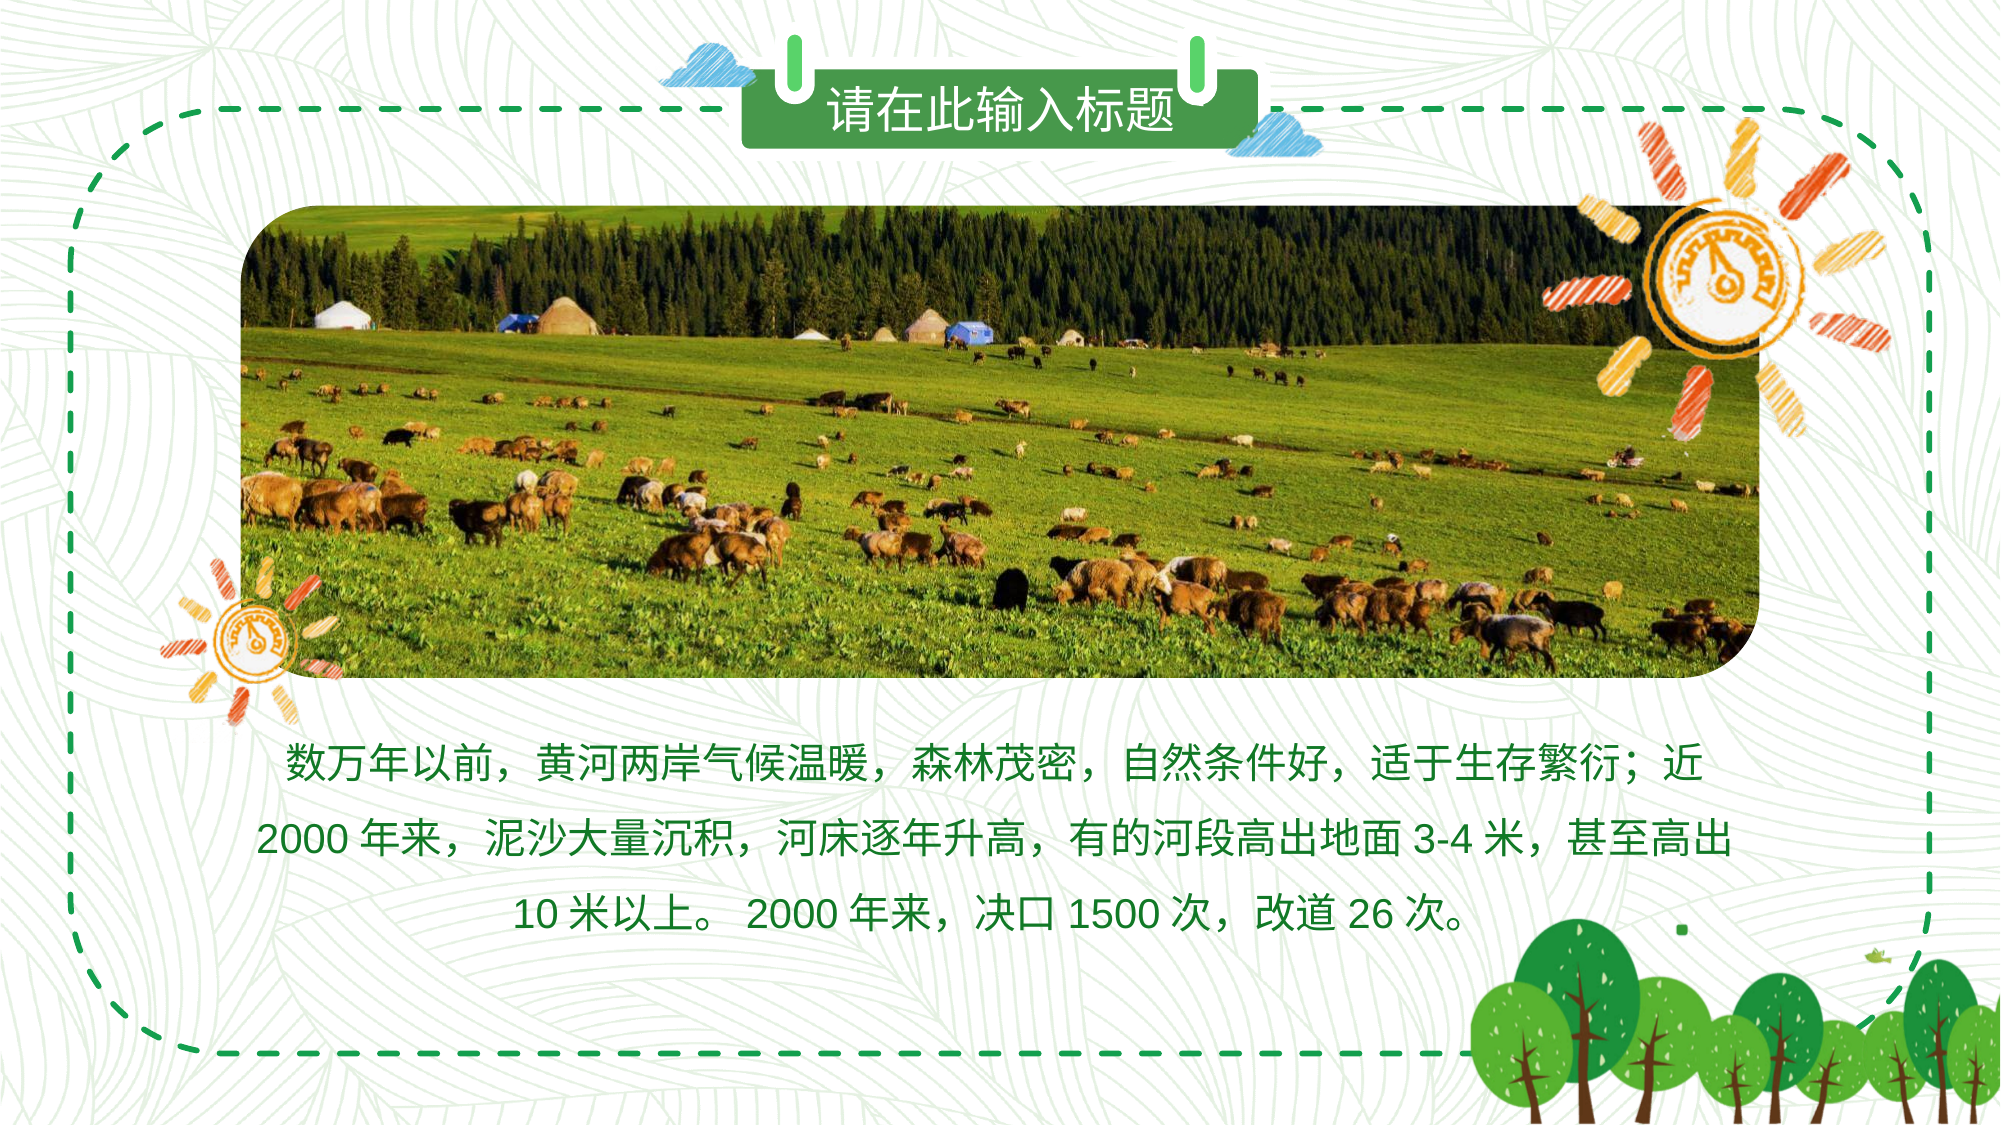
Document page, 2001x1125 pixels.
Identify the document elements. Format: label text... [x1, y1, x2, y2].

picture [3, 1, 2001, 1125]
text_box 数万年以前，黄河两岸气候温暖，森林茂密，自然条件好，适于生存繁衍；近2000年来，泥沙大量沉积，河床逐年升高，有的河段高出地面3-4米，甚至高出10米以上。2000年来，决口1500次，改道26次。 [240, 704, 1760, 945]
